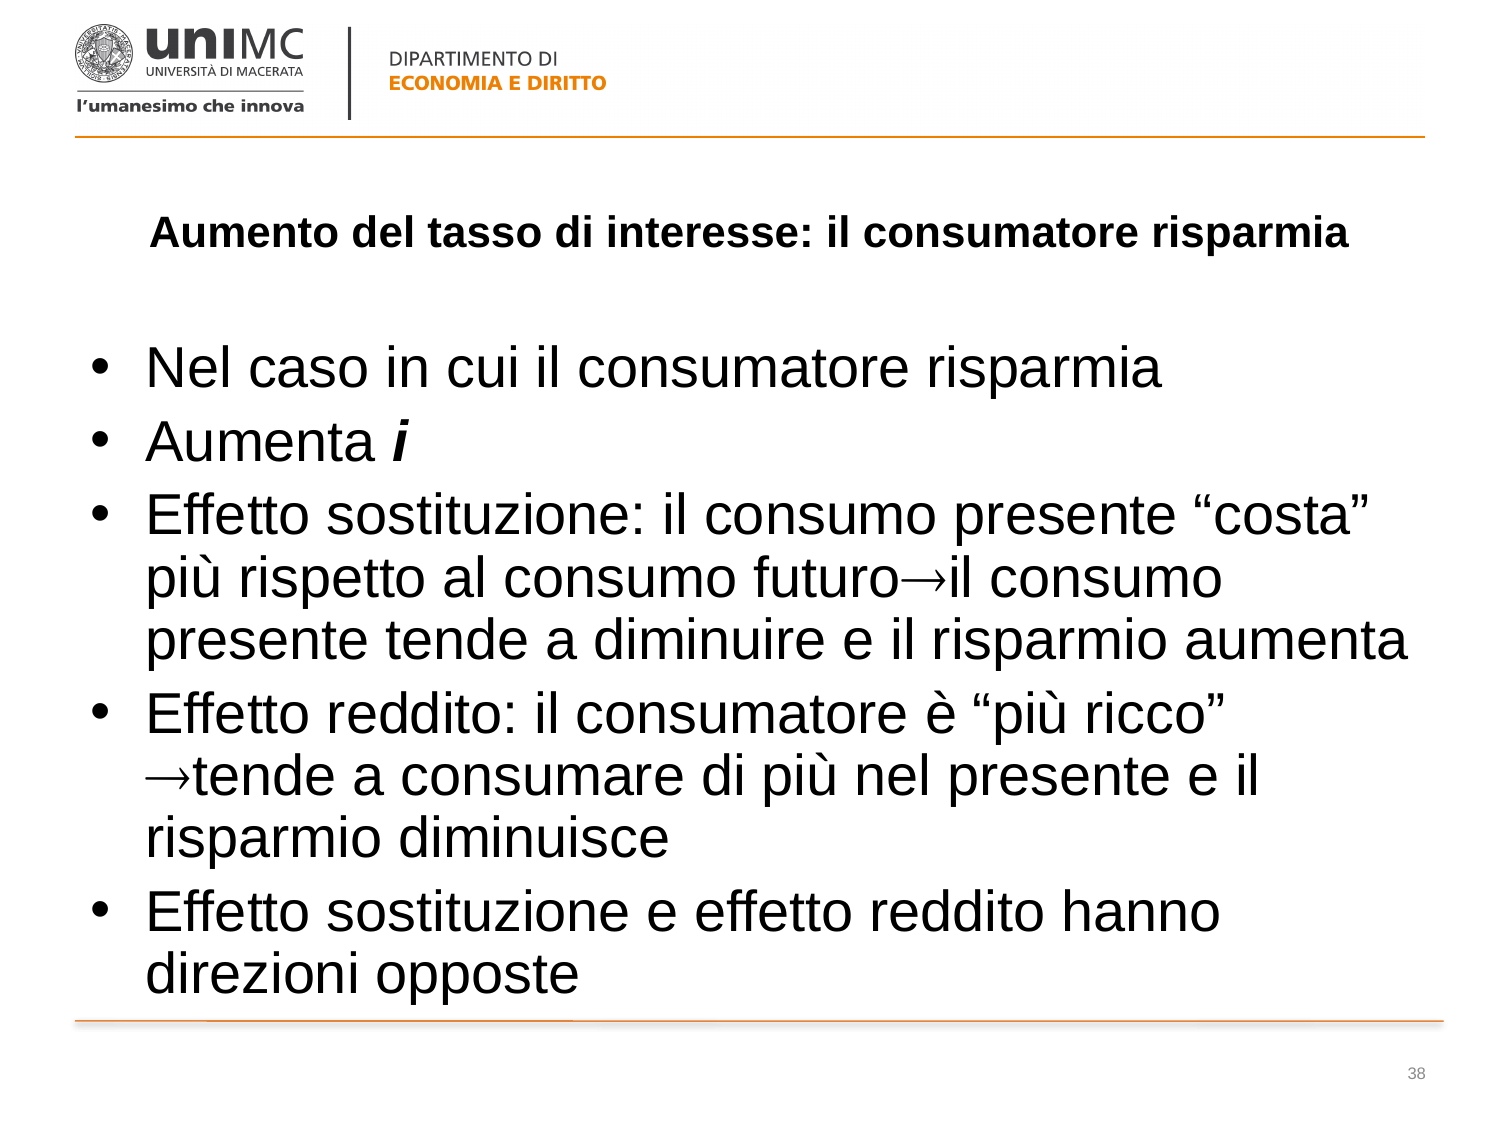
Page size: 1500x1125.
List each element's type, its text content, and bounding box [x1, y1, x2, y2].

title Aumento del tasso di interesse: il consumatore risparmia [75, 184, 1425, 276]
slide_number 38 [1091, 1042, 1442, 1103]
list Nel caso in cui il consumatore risparmia Aumenta i Effetto sostituzione: il consumo presente “costa” più rispetto al consumo futuroil consumo presente tende a diminuire e il risparmio aumenta Effetto reddito: il consumatore è “più ricco” tende a consumare di più nel presente e il risparmio diminuisce Effetto sostituzione e effetto reddito hanno direzioni opposte [75, 330, 1425, 1073]
picture [75, 24, 1425, 138]
